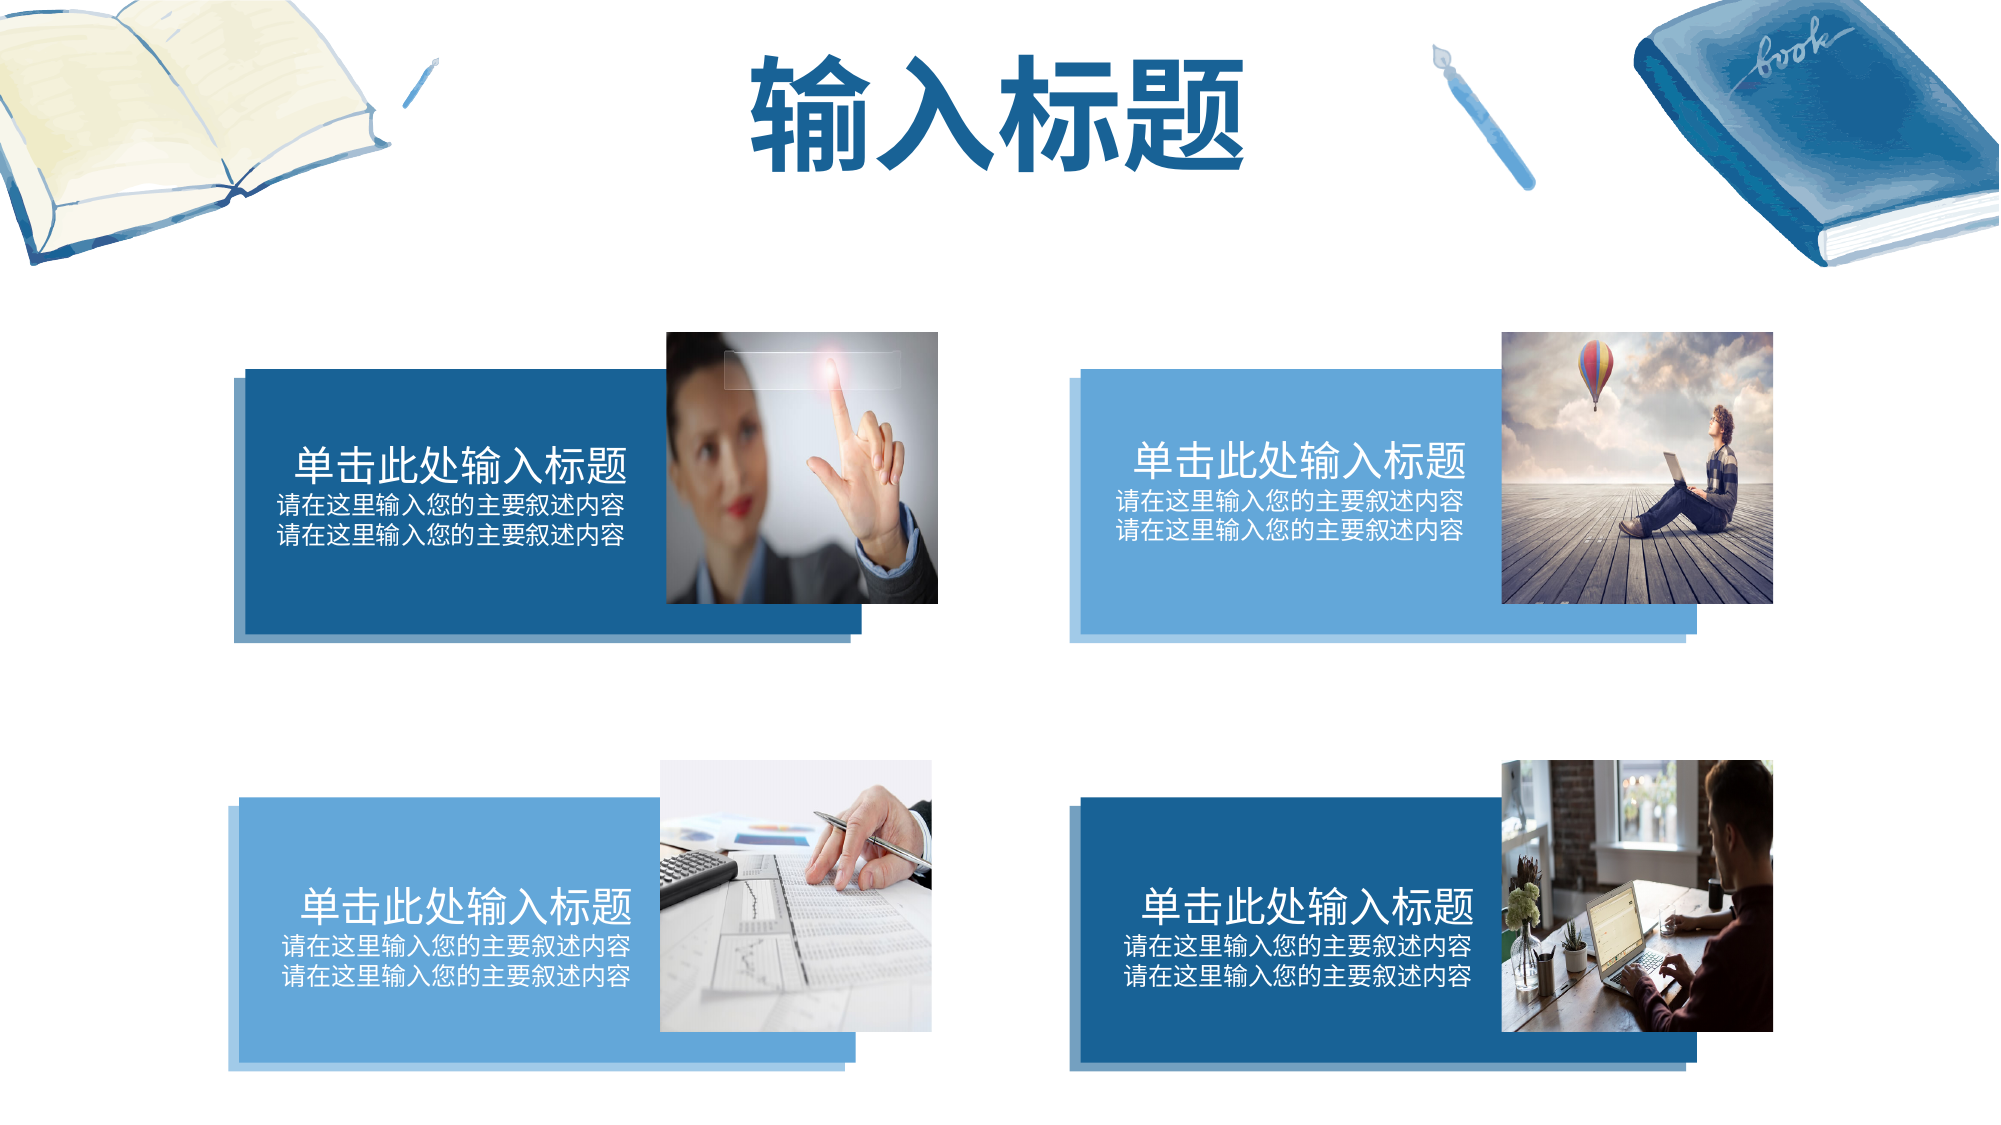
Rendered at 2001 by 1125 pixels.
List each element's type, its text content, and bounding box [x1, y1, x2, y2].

text_box [227, 805, 266, 1072]
text_box [1069, 377, 1687, 644]
text_box [233, 377, 852, 644]
text_box 单击此处输入标题 请在这里输入您的主要叙述内容 请在这里输入您的主要叙述内容 [1100, 427, 1482, 633]
picture [0, 0, 447, 280]
text_box [244, 368, 863, 636]
text_box [1501, 760, 1774, 1033]
text_box [659, 760, 933, 1033]
text_box 单击此处输入标题 请在这里输入您的主要叙述内容 请在这里输入您的主要叙述内容 [261, 431, 643, 637]
text_box [1079, 368, 1698, 636]
text_box [1079, 796, 1698, 1064]
text_box [665, 331, 939, 605]
text_box [238, 796, 857, 1064]
picture [1421, 0, 2000, 280]
text_box [1490, 1064, 1687, 1072]
text_box [1069, 805, 1108, 1072]
text_box 输入标题 [607, 29, 1387, 194]
text_box [1501, 331, 1774, 605]
text_box [649, 1064, 846, 1072]
text_box 单击此处输入标题 请在这里输入您的主要叙述内容 请在这里输入您的主要叙述内容 [1108, 873, 1490, 1078]
text_box 单击此处输入标题 请在这里输入您的主要叙述内容 请在这里输入您的主要叙述内容 [266, 873, 649, 1078]
